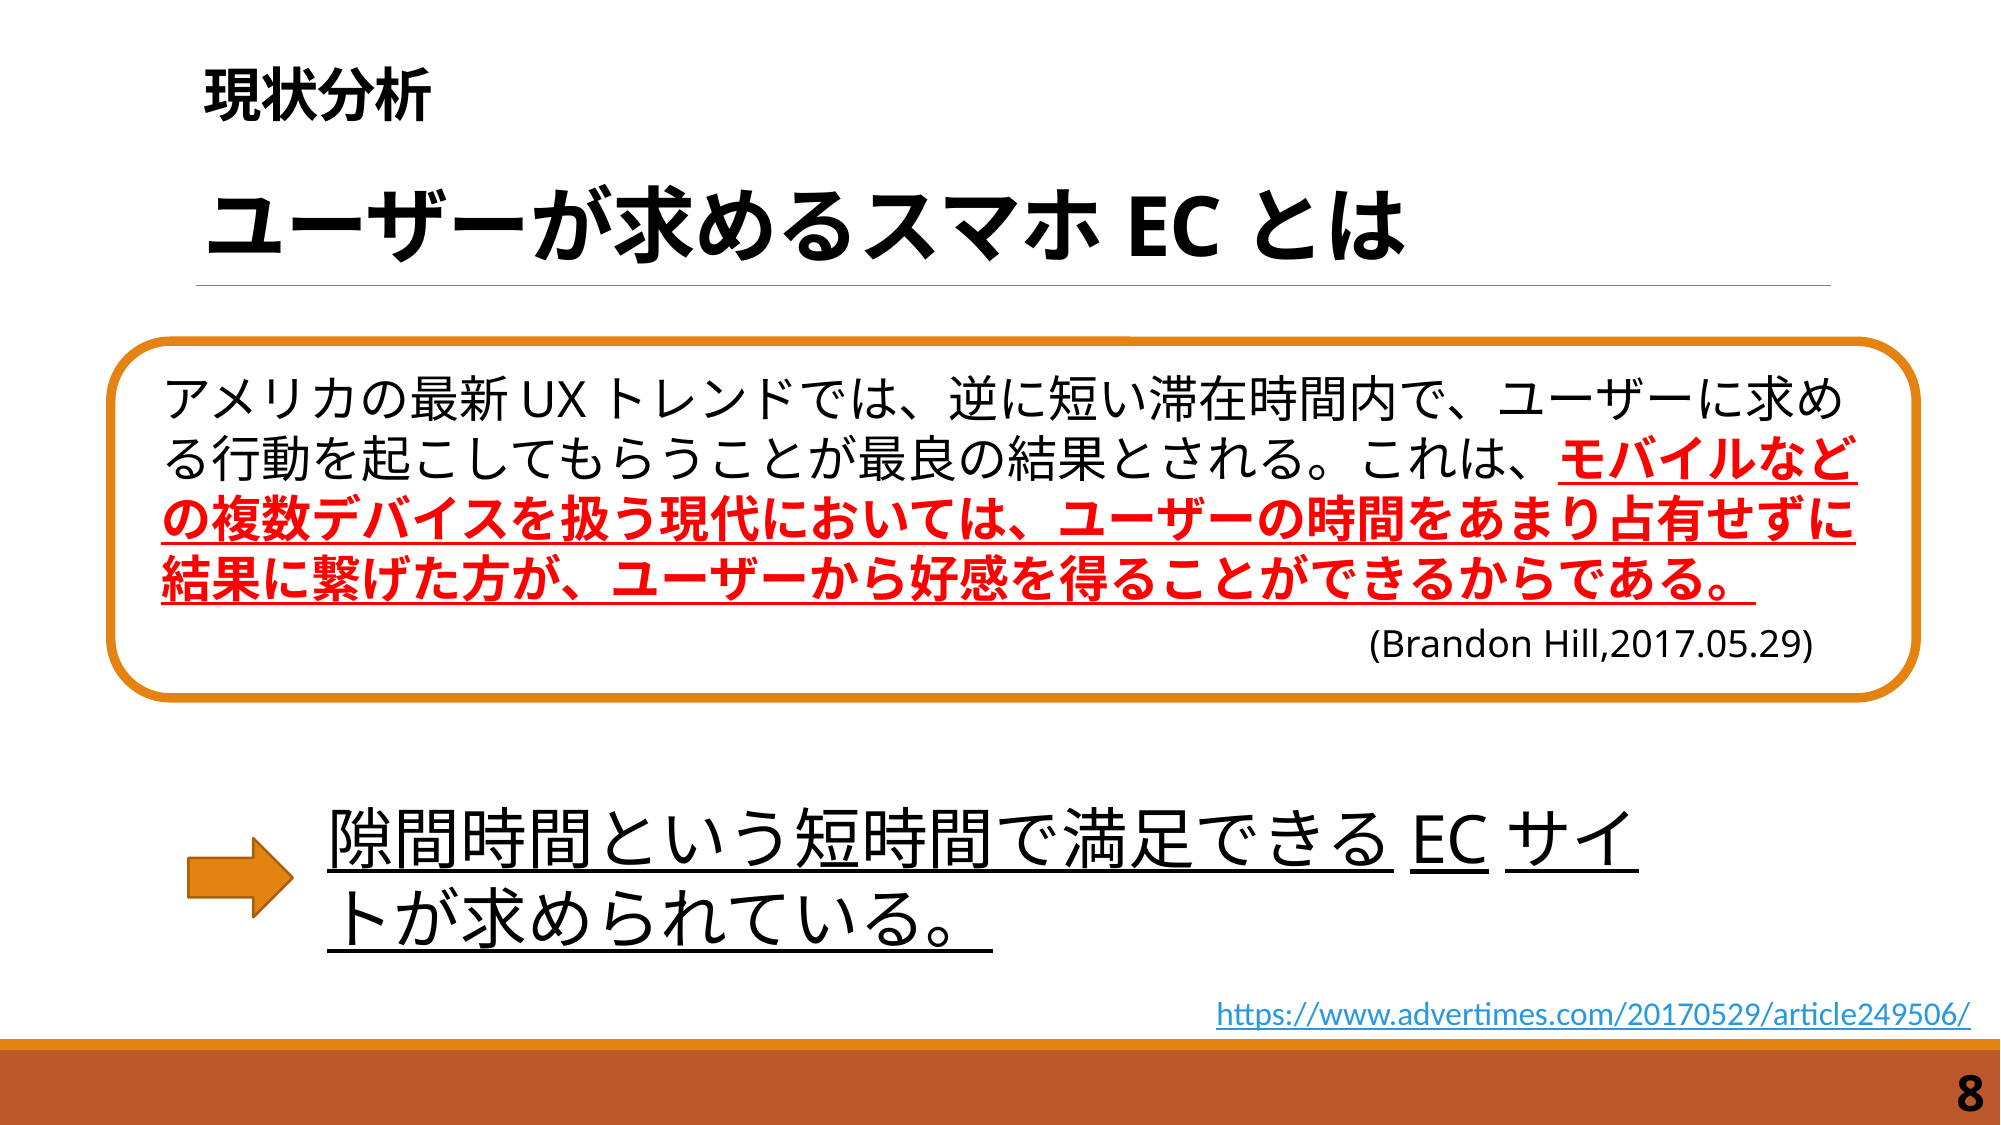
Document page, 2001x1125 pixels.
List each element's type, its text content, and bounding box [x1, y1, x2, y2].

text_box [187, 836, 294, 919]
text_box 現状分析 ユーザーが求めるスマホECとは [188, 42, 1839, 281]
text_box 隙間時間という短時間で満足できるECサイトが求められている。 [312, 789, 1715, 965]
slide_number 8 [1784, 1065, 2000, 1125]
text_box https://www.advertimes.com/20170529/article249506/ [1201, 985, 2000, 1040]
text_box [109, 339, 1918, 700]
